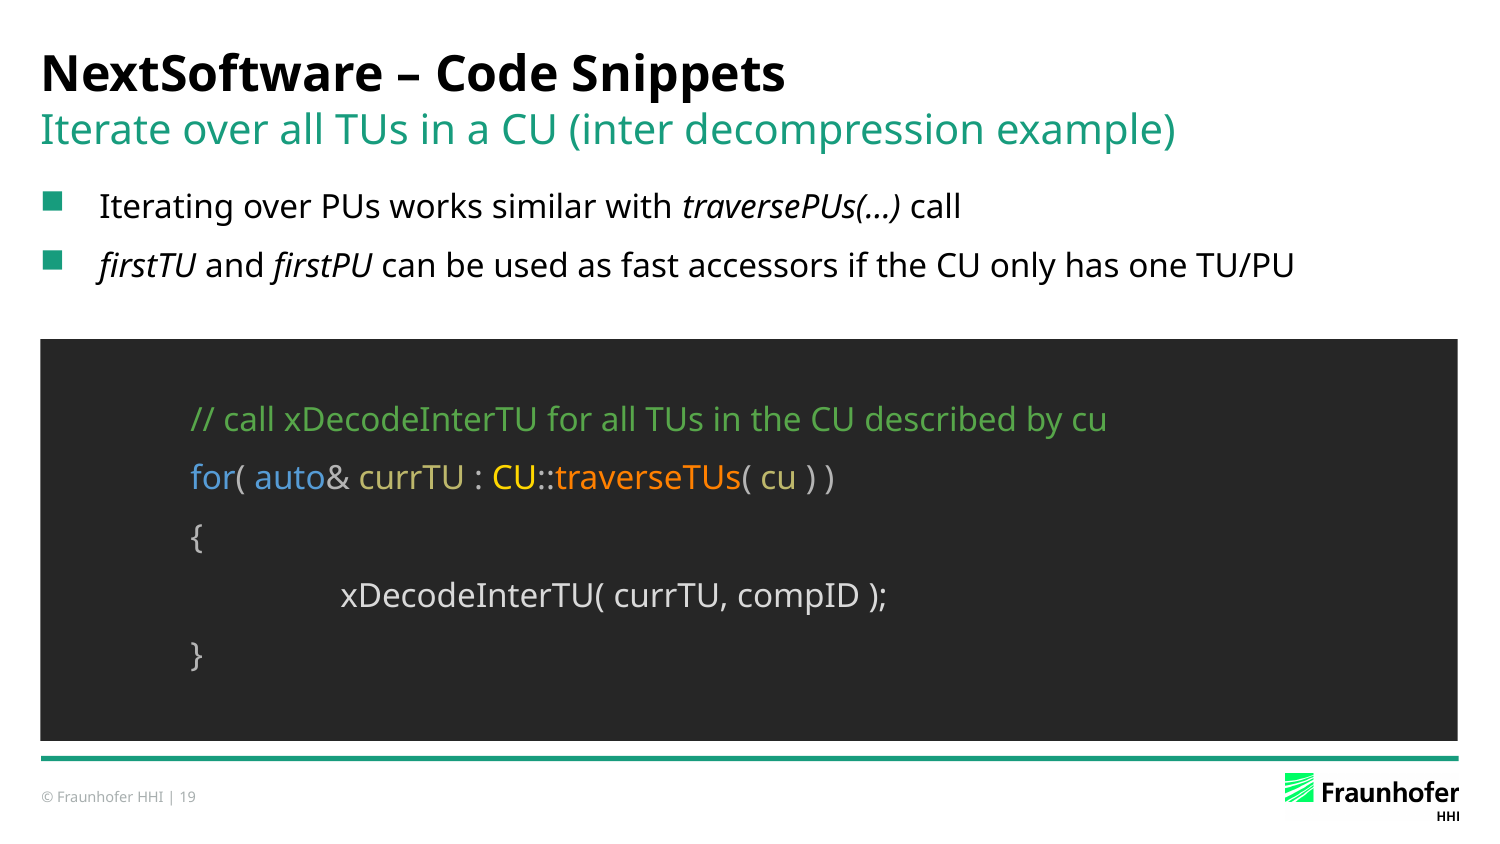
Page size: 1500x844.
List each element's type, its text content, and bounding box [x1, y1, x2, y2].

list // call xDecodeInterTU for all TUs in the CU described by cu for( auto& currTU : CU::traverseTUs( cu ) ) { xDecodeInterTU( currTU, compID ); } [40, 339, 1458, 741]
picture [1285, 773, 1459, 821]
list Iterate over all TUs in a CU (inter decompression example) [40, 102, 1458, 164]
title NextSoftware – Code Snippets [40, 41, 1458, 102]
text_box Iterating over PUs works similar with traversePUs(…) call firstTU and firstPU can be used as fast accessors if the CU only has one TU/PU [40, 185, 1458, 304]
